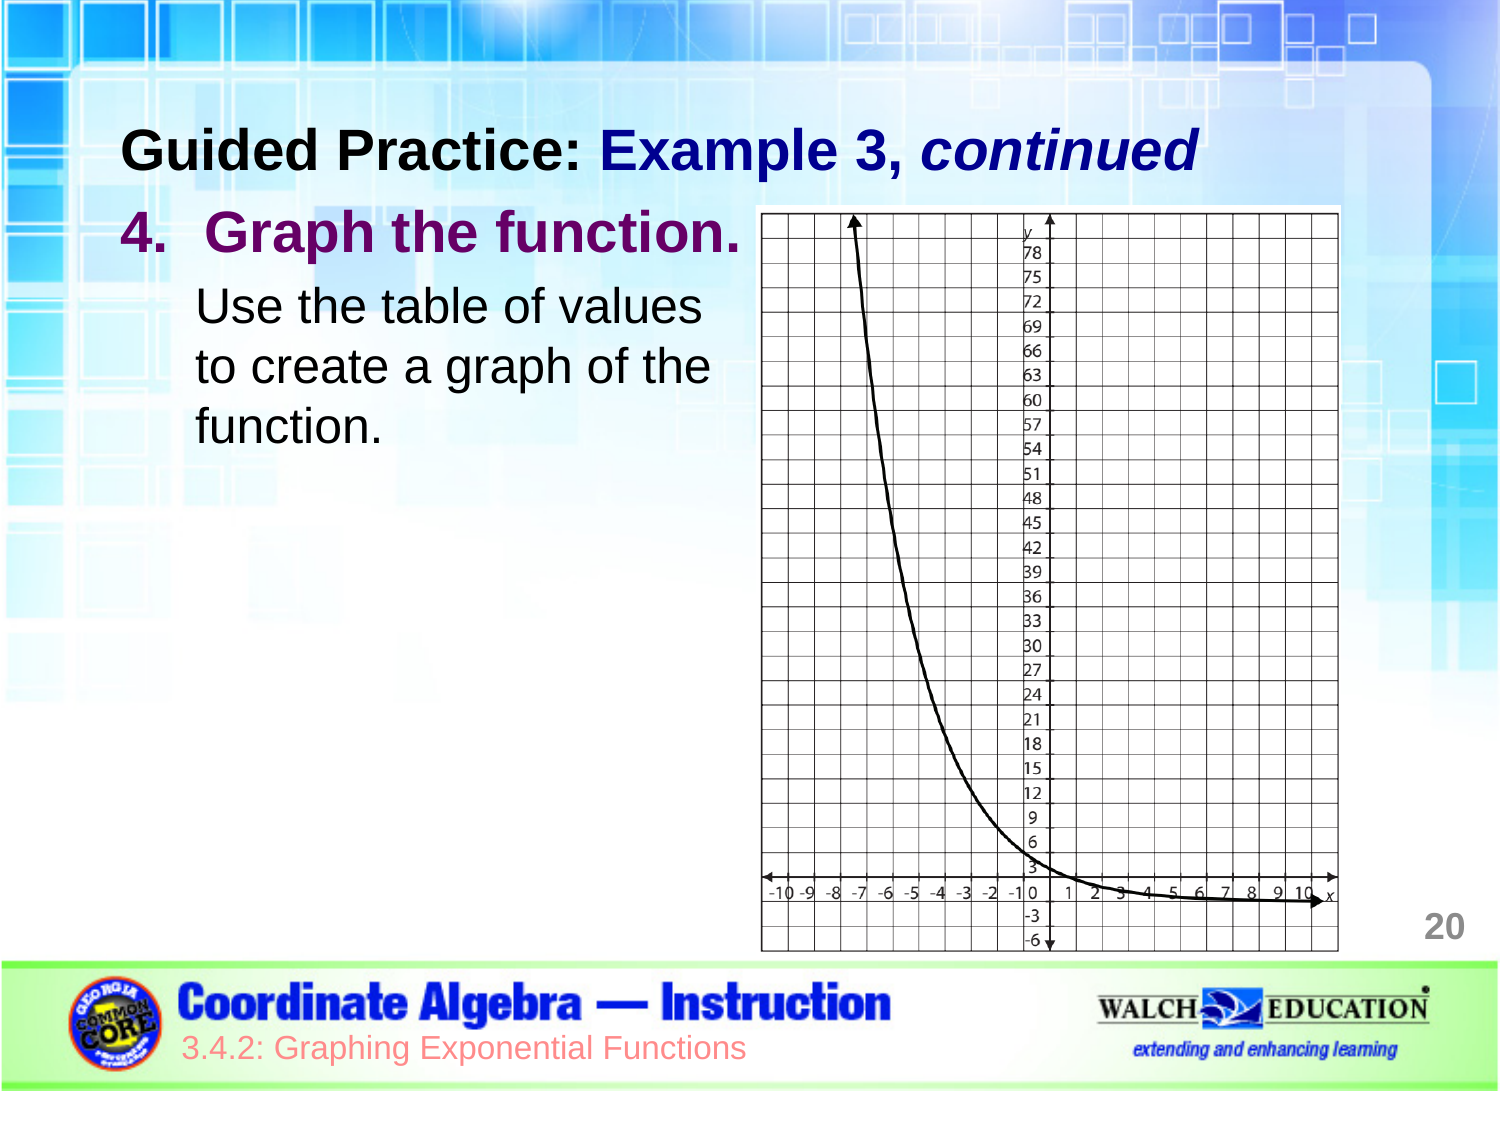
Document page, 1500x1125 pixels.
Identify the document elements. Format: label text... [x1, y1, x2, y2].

slide_number 20 [1361, 901, 1481, 949]
picture [1, 0, 1500, 1091]
subtitle Guided Practice: Example 3, continued Graph the function. Use the table of values to create a graph of the function. [105, 105, 1394, 925]
footer 3.4.2: Graphing Exponential Functions [166, 1024, 1080, 1069]
